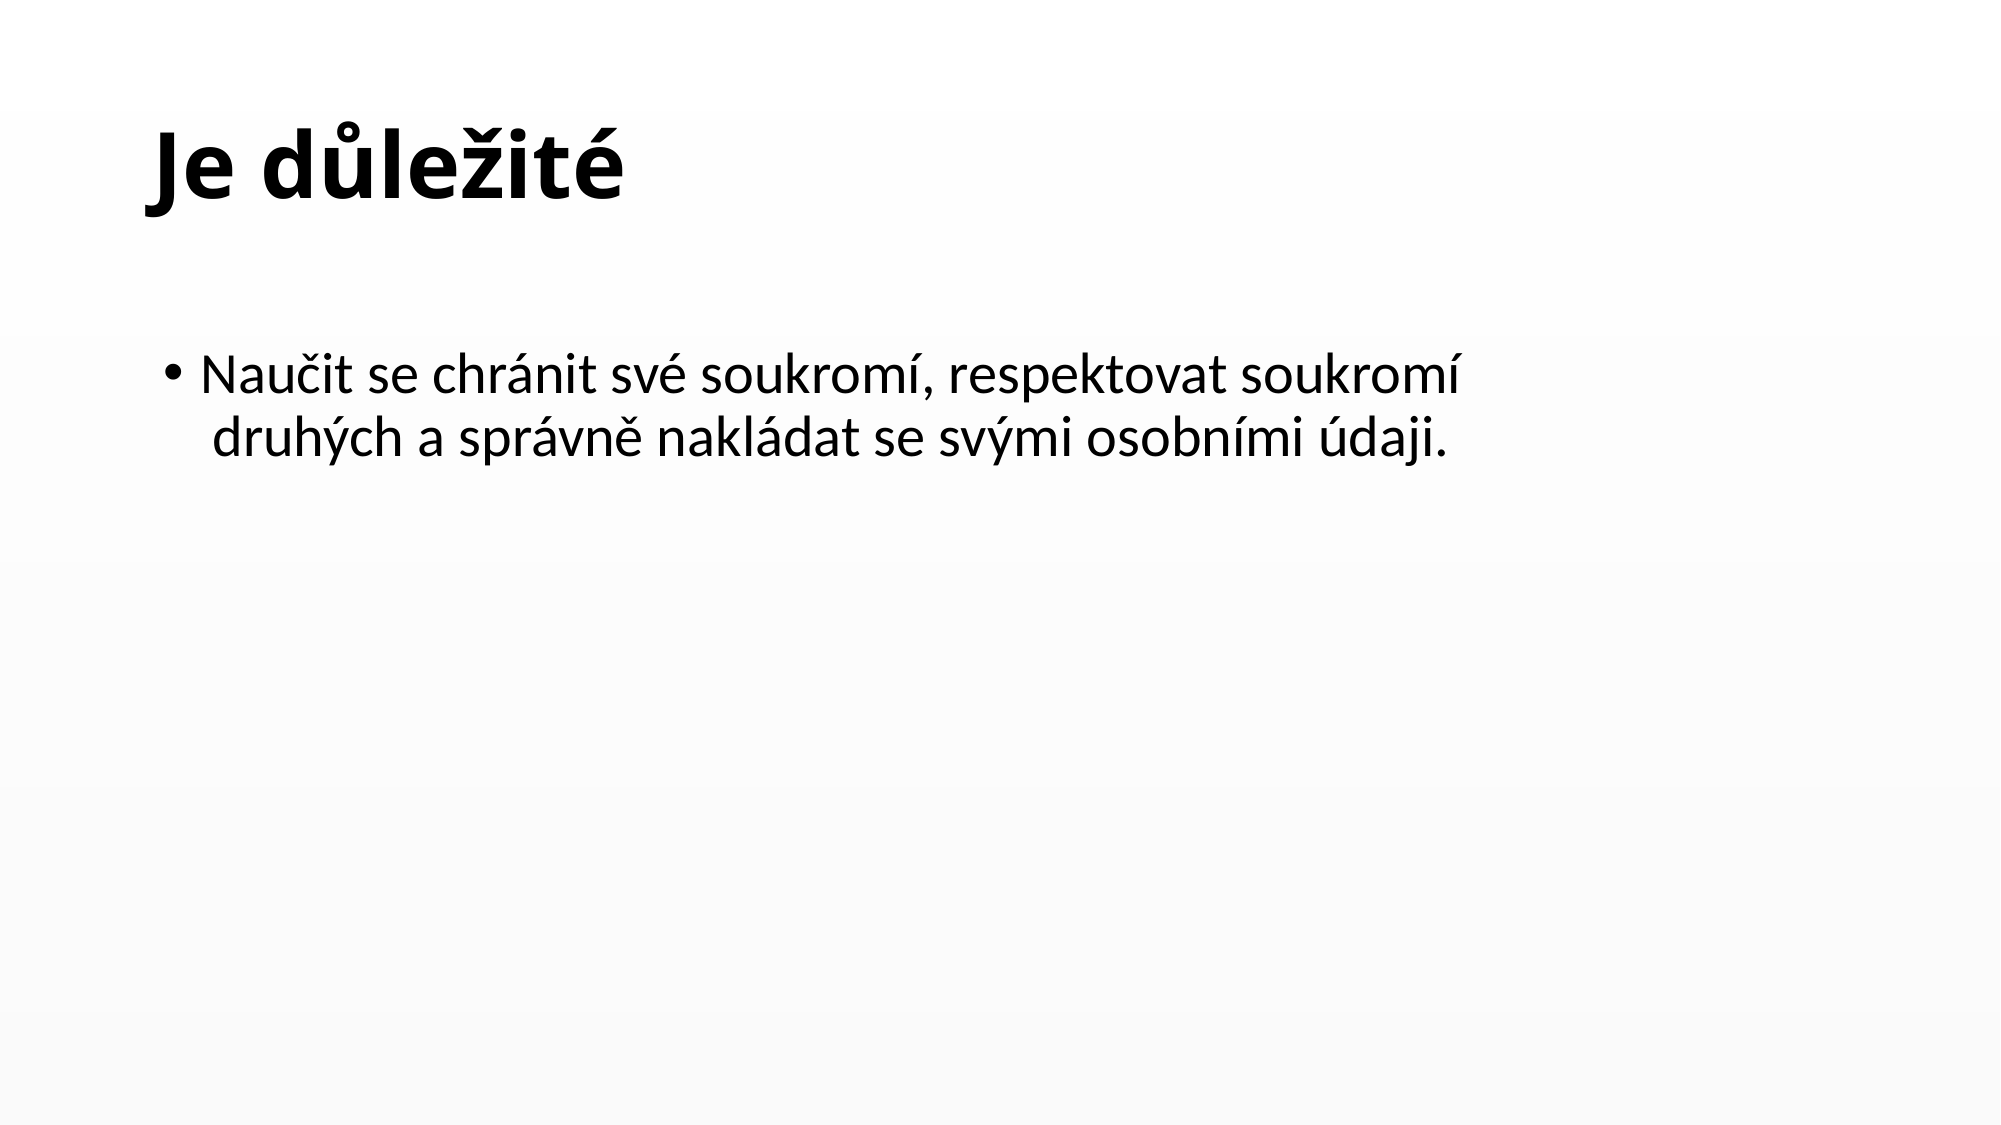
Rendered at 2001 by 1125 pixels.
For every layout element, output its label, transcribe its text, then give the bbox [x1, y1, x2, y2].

title Je důležité [137, 59, 1863, 278]
list Naučit se chránit své soukromí, respektovat soukromí druhých a správně nakládat se svými osobními údaji. [137, 335, 1488, 1073]
